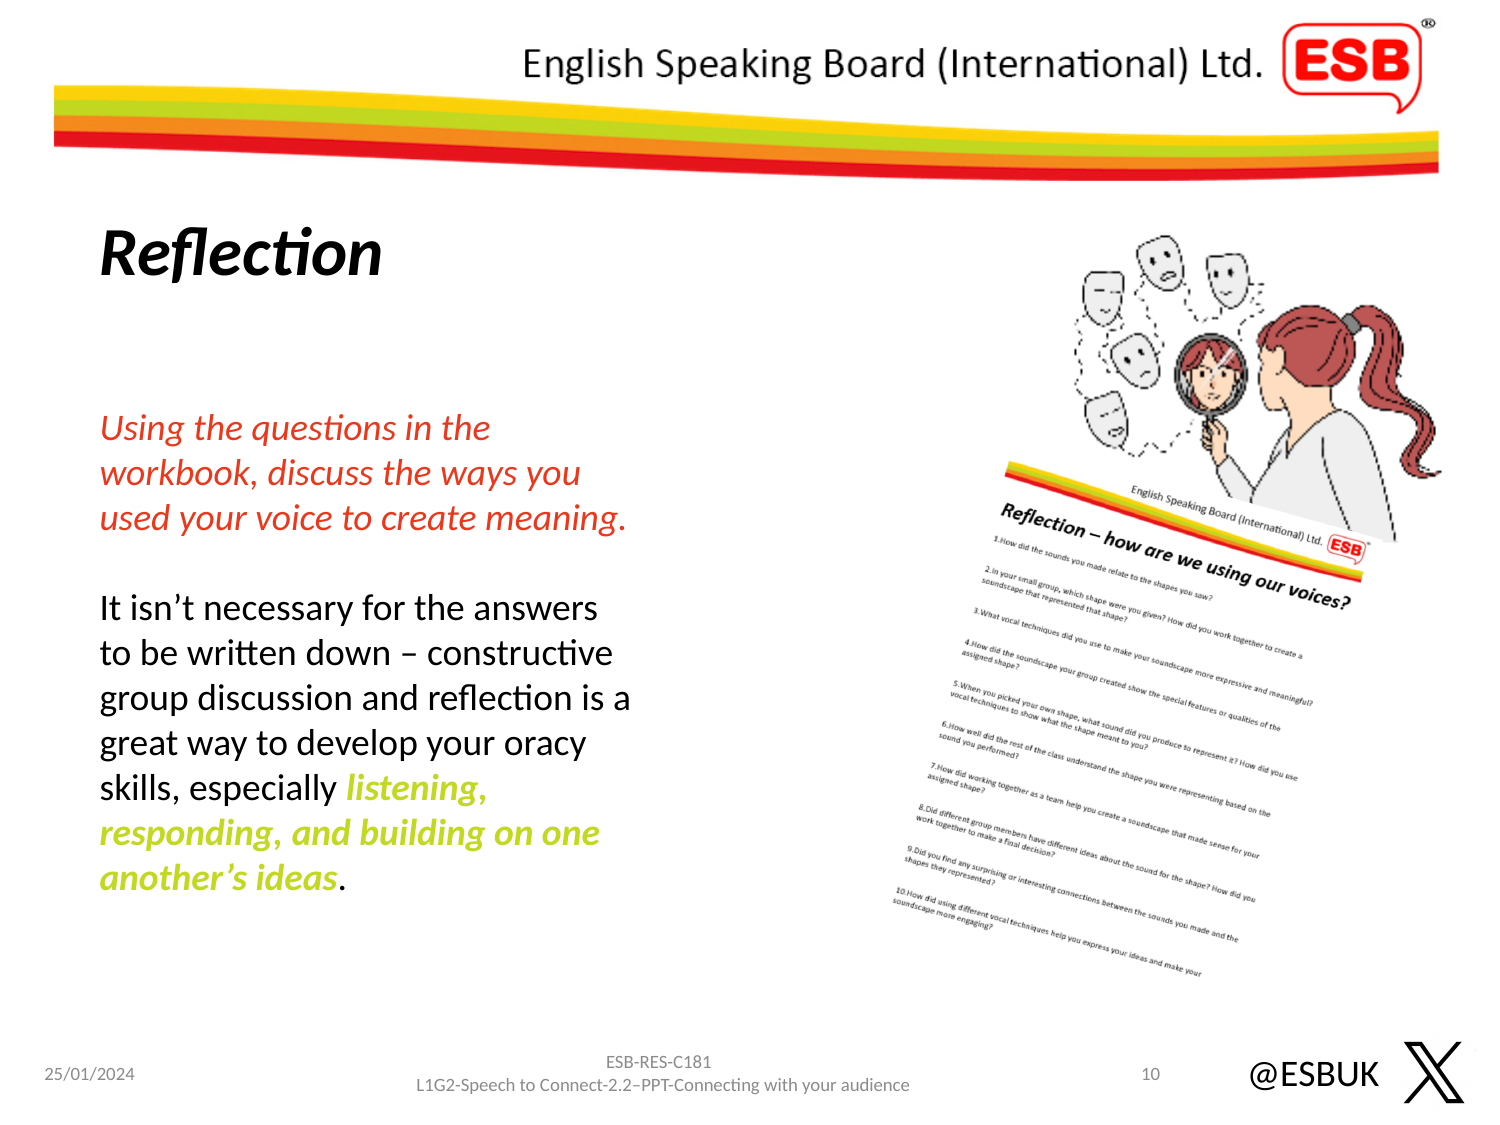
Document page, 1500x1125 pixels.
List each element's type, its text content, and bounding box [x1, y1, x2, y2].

slide_number 10 [930, 1042, 1176, 1103]
picture [873, 200, 1460, 1042]
title Reflection [84, 200, 1049, 307]
picture [1395, 1029, 1476, 1116]
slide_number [29, 1042, 367, 1103]
footer ESB-RES-C181 L1G2-Speech to Connect-2.2–PPT-Connecting with your audience [395, 1042, 930, 1103]
text_box Using the questions in the workbook, discuss the ways you used your voice to create meaning. It isn’t necessary for the answers to be written down – constructive group discussion and reflection is a great way to develop your oracy skills, especially listening, responding, and building on one another’s ideas. [84, 395, 649, 950]
picture [0, 0, 1500, 189]
